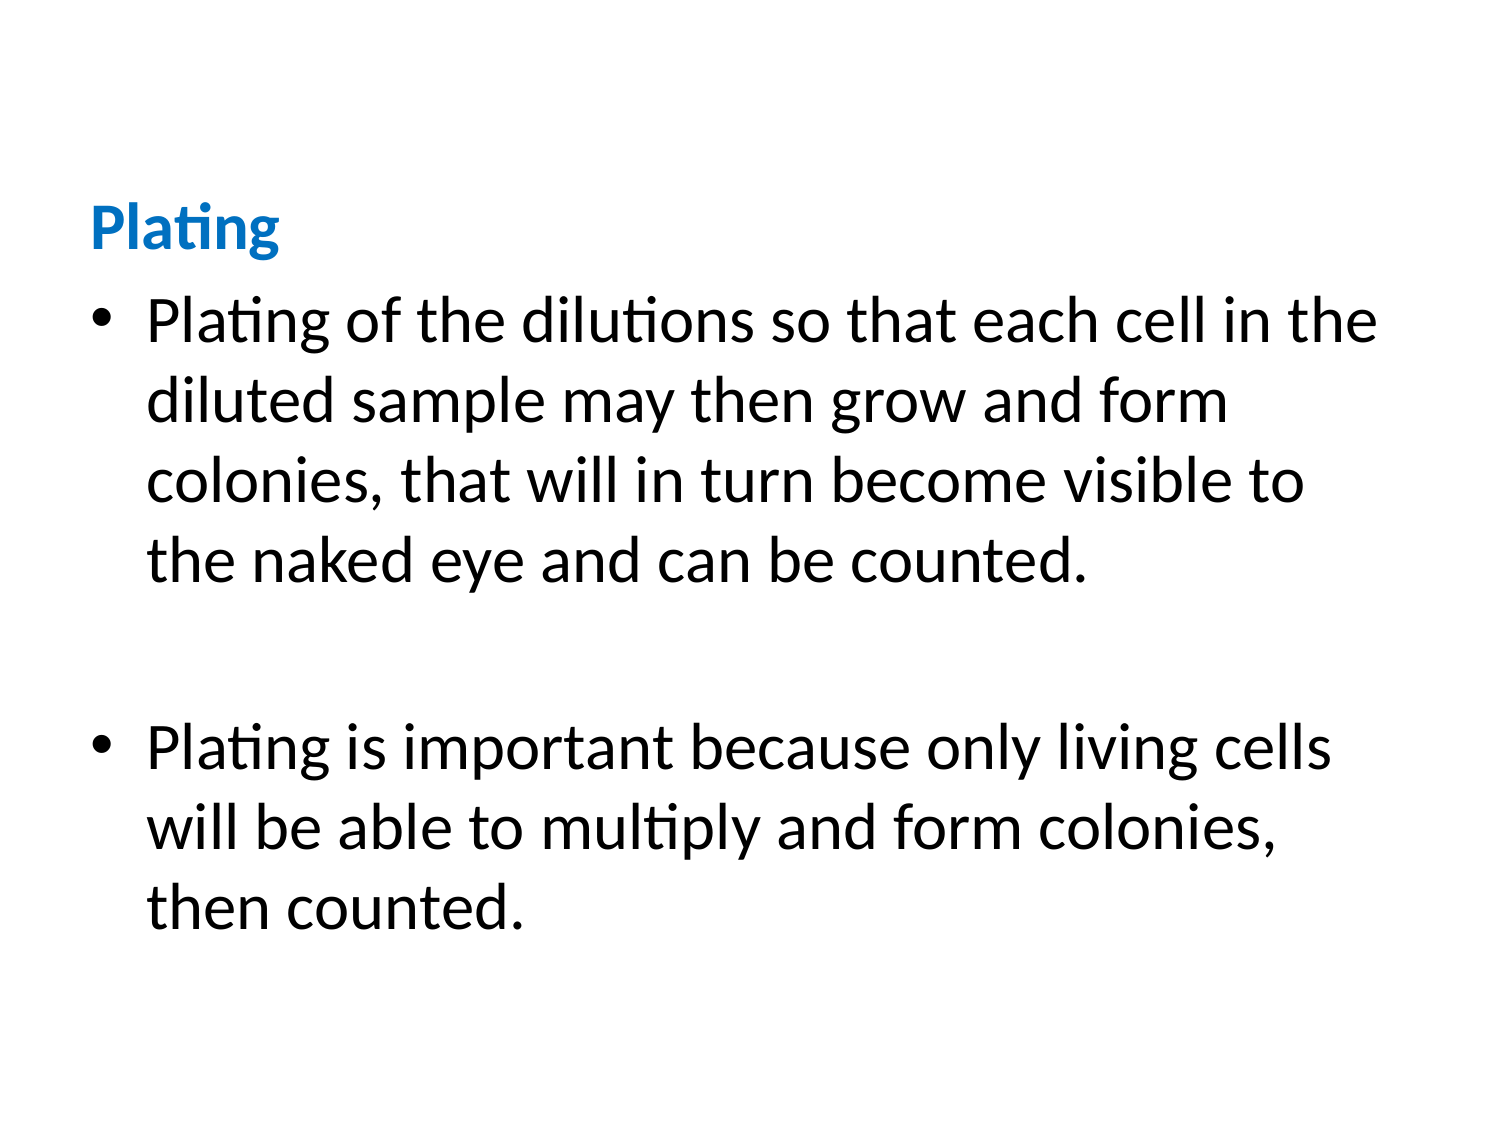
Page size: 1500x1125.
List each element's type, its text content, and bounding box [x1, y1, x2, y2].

list Plating Plating of the dilutions so that each cell in the diluted sample may then grow and form colonies, that will in turn become visible to the naked eye and can be counted. Plating is important because only living cells will be able to multiply and form colonies, then counted. [75, 174, 1425, 1005]
